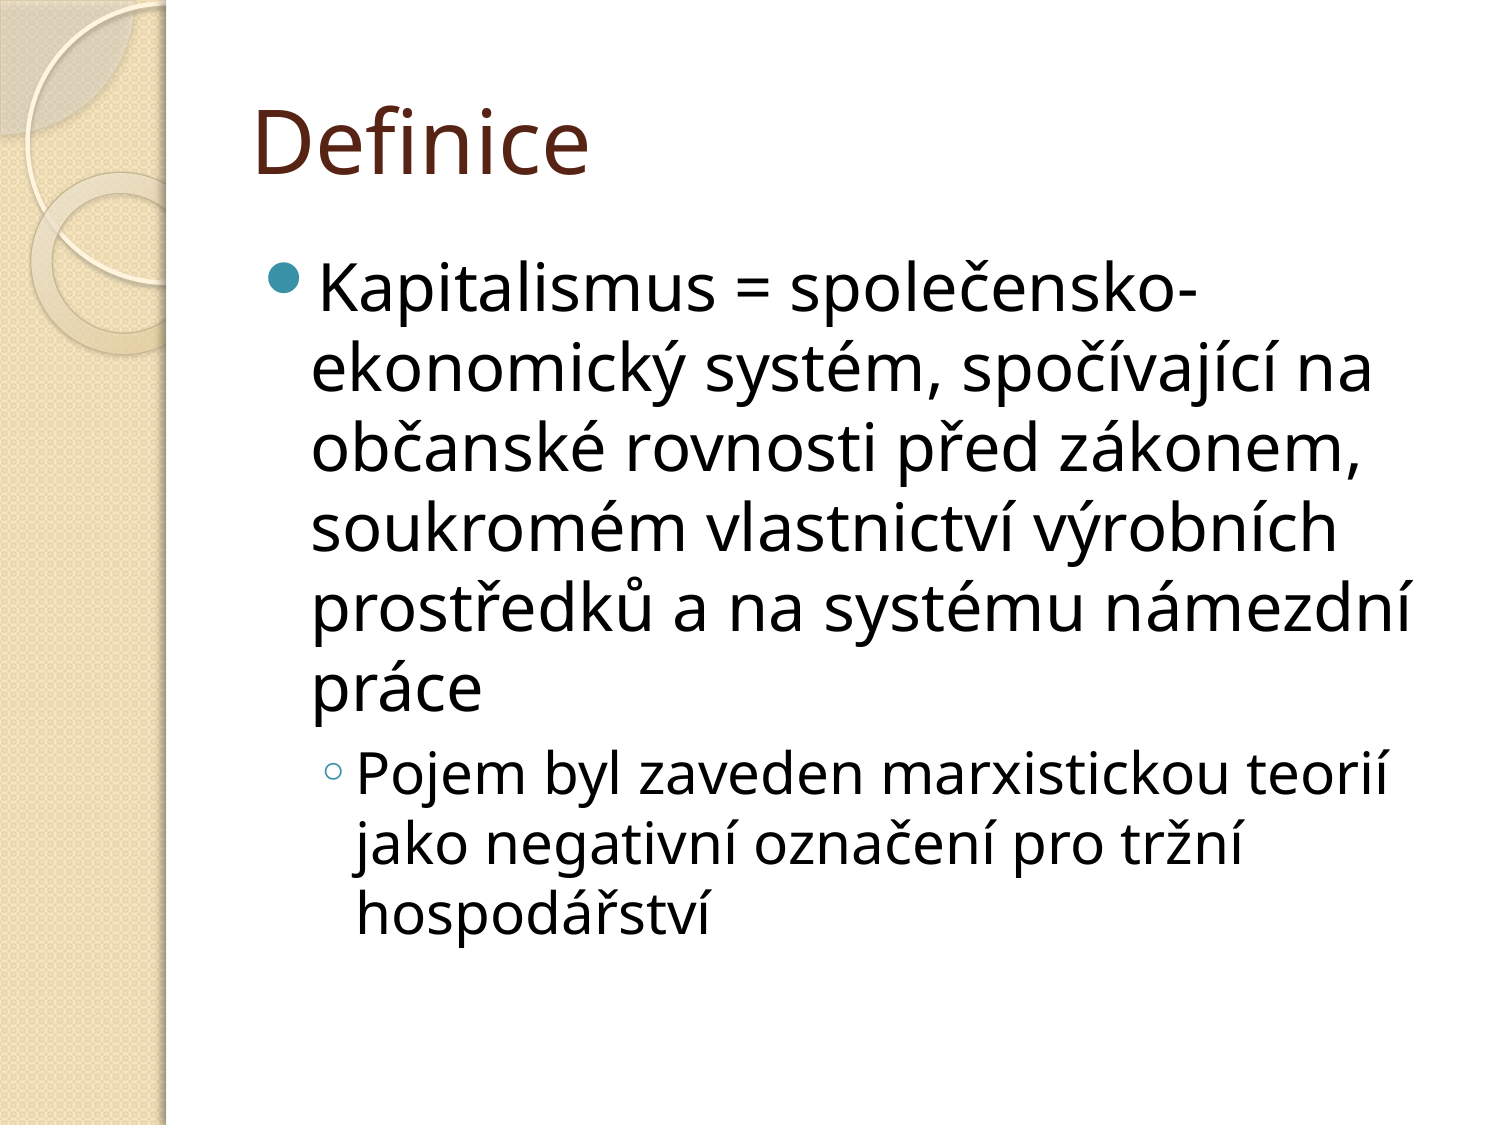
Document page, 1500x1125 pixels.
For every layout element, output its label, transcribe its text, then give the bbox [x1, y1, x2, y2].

list Kapitalismus = společensko-ekonomický systém, spočívající na občanské rovnosti před zákonem, soukromém vlastnictví výrobních prostředků a na systému námezdní práce Pojem byl zaveden marxistickou teorií jako negativní označení pro tržní hospodářství [235, 237, 1466, 1026]
title Definice [235, 45, 1466, 233]
